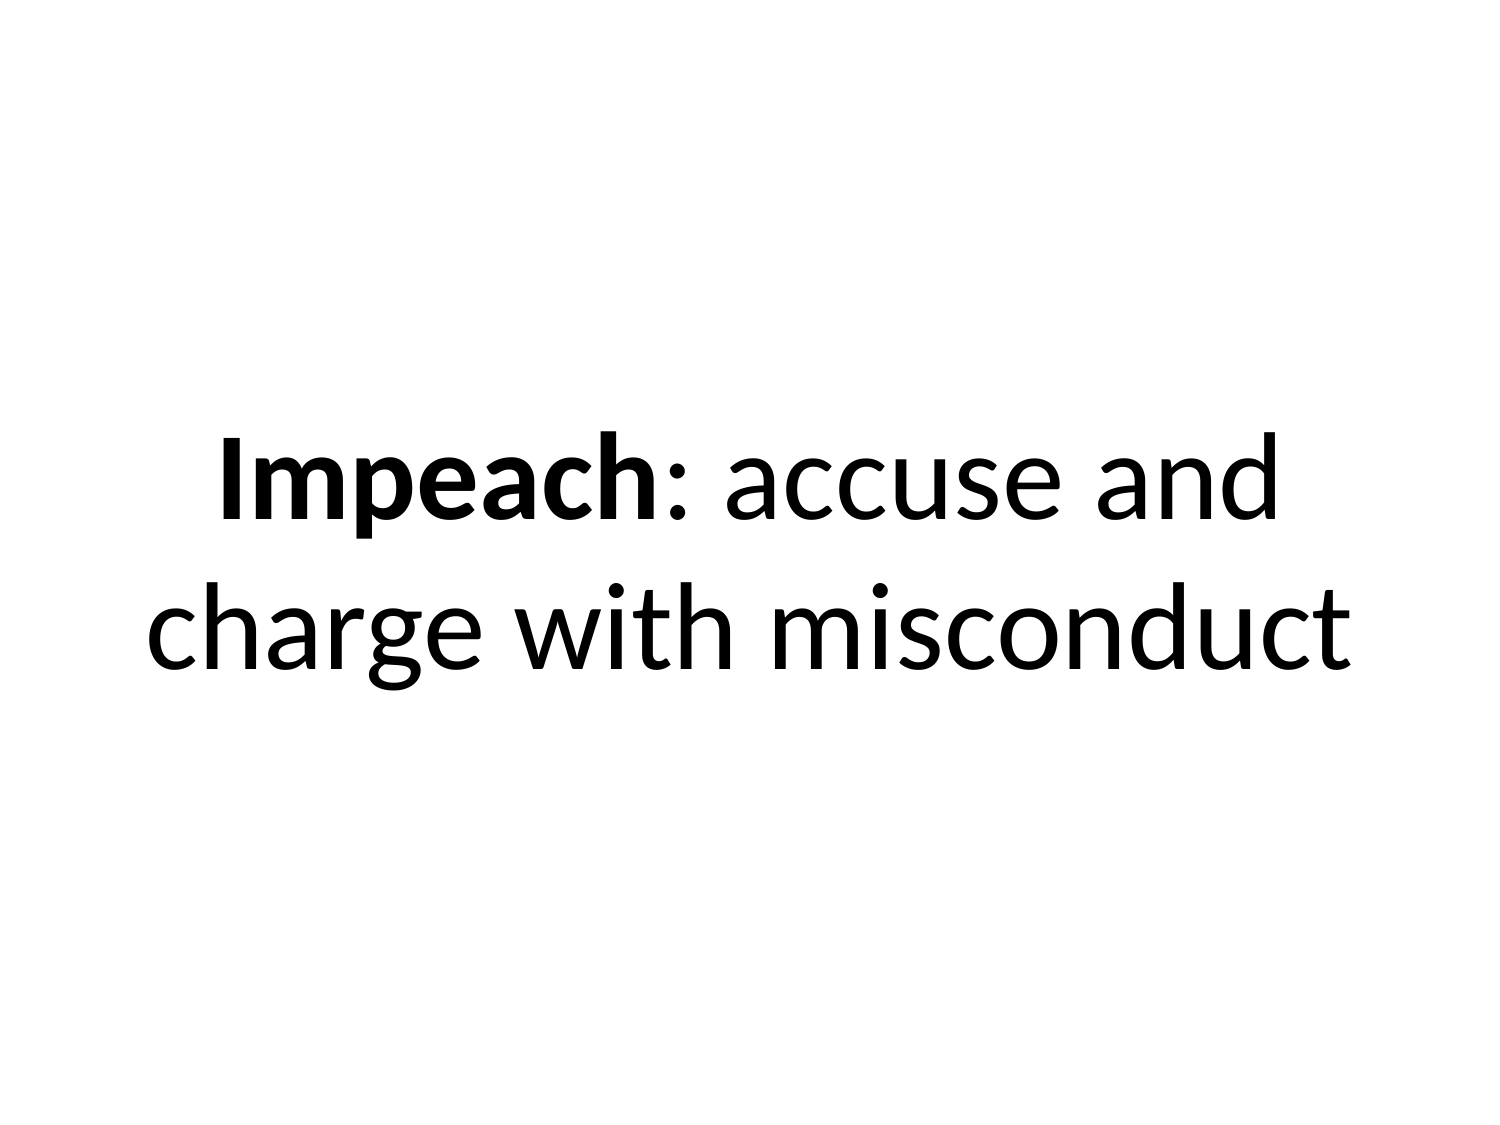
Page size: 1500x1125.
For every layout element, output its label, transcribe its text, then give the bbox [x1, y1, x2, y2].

title Impeach: accuse and charge with misconduct [75, 140, 1425, 949]
